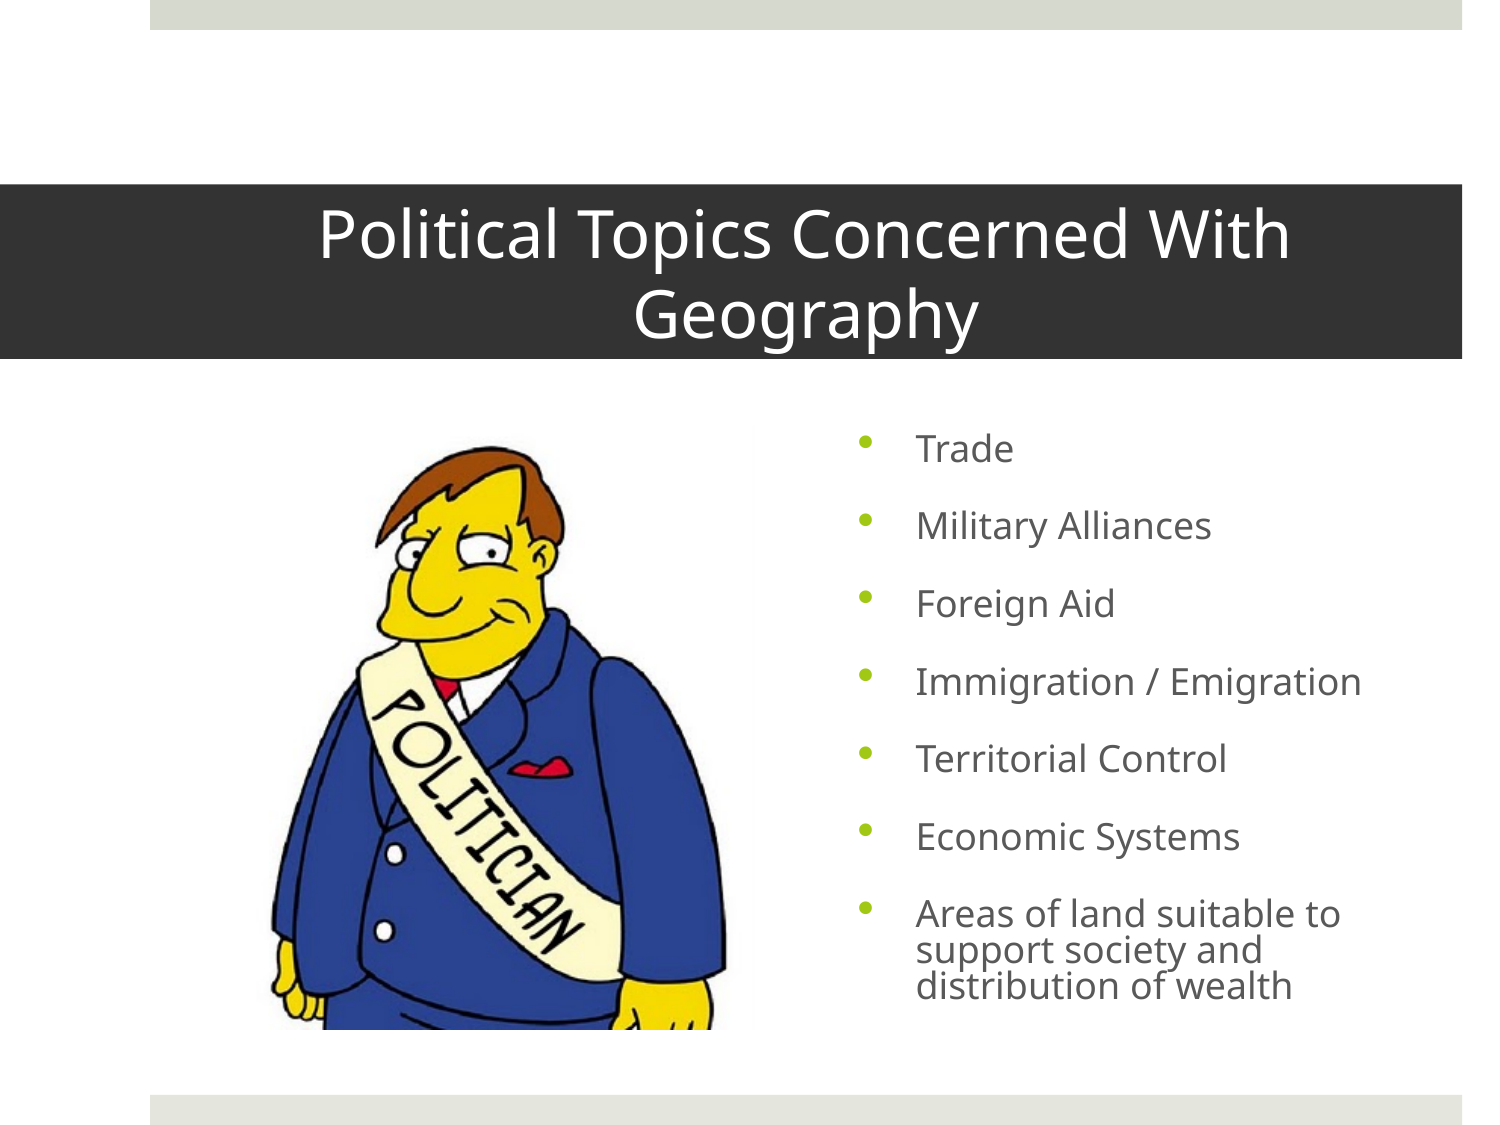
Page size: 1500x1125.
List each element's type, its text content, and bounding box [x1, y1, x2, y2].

title Political Topics Concerned With Geography [0, 184, 1463, 359]
list Trade Military Alliances Foreign Aid Immigration / Emigration Territorial Control Economic Systems Areas of land suitable to support society and distribution of wealth [844, 425, 1430, 1030]
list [182, 425, 769, 1031]
